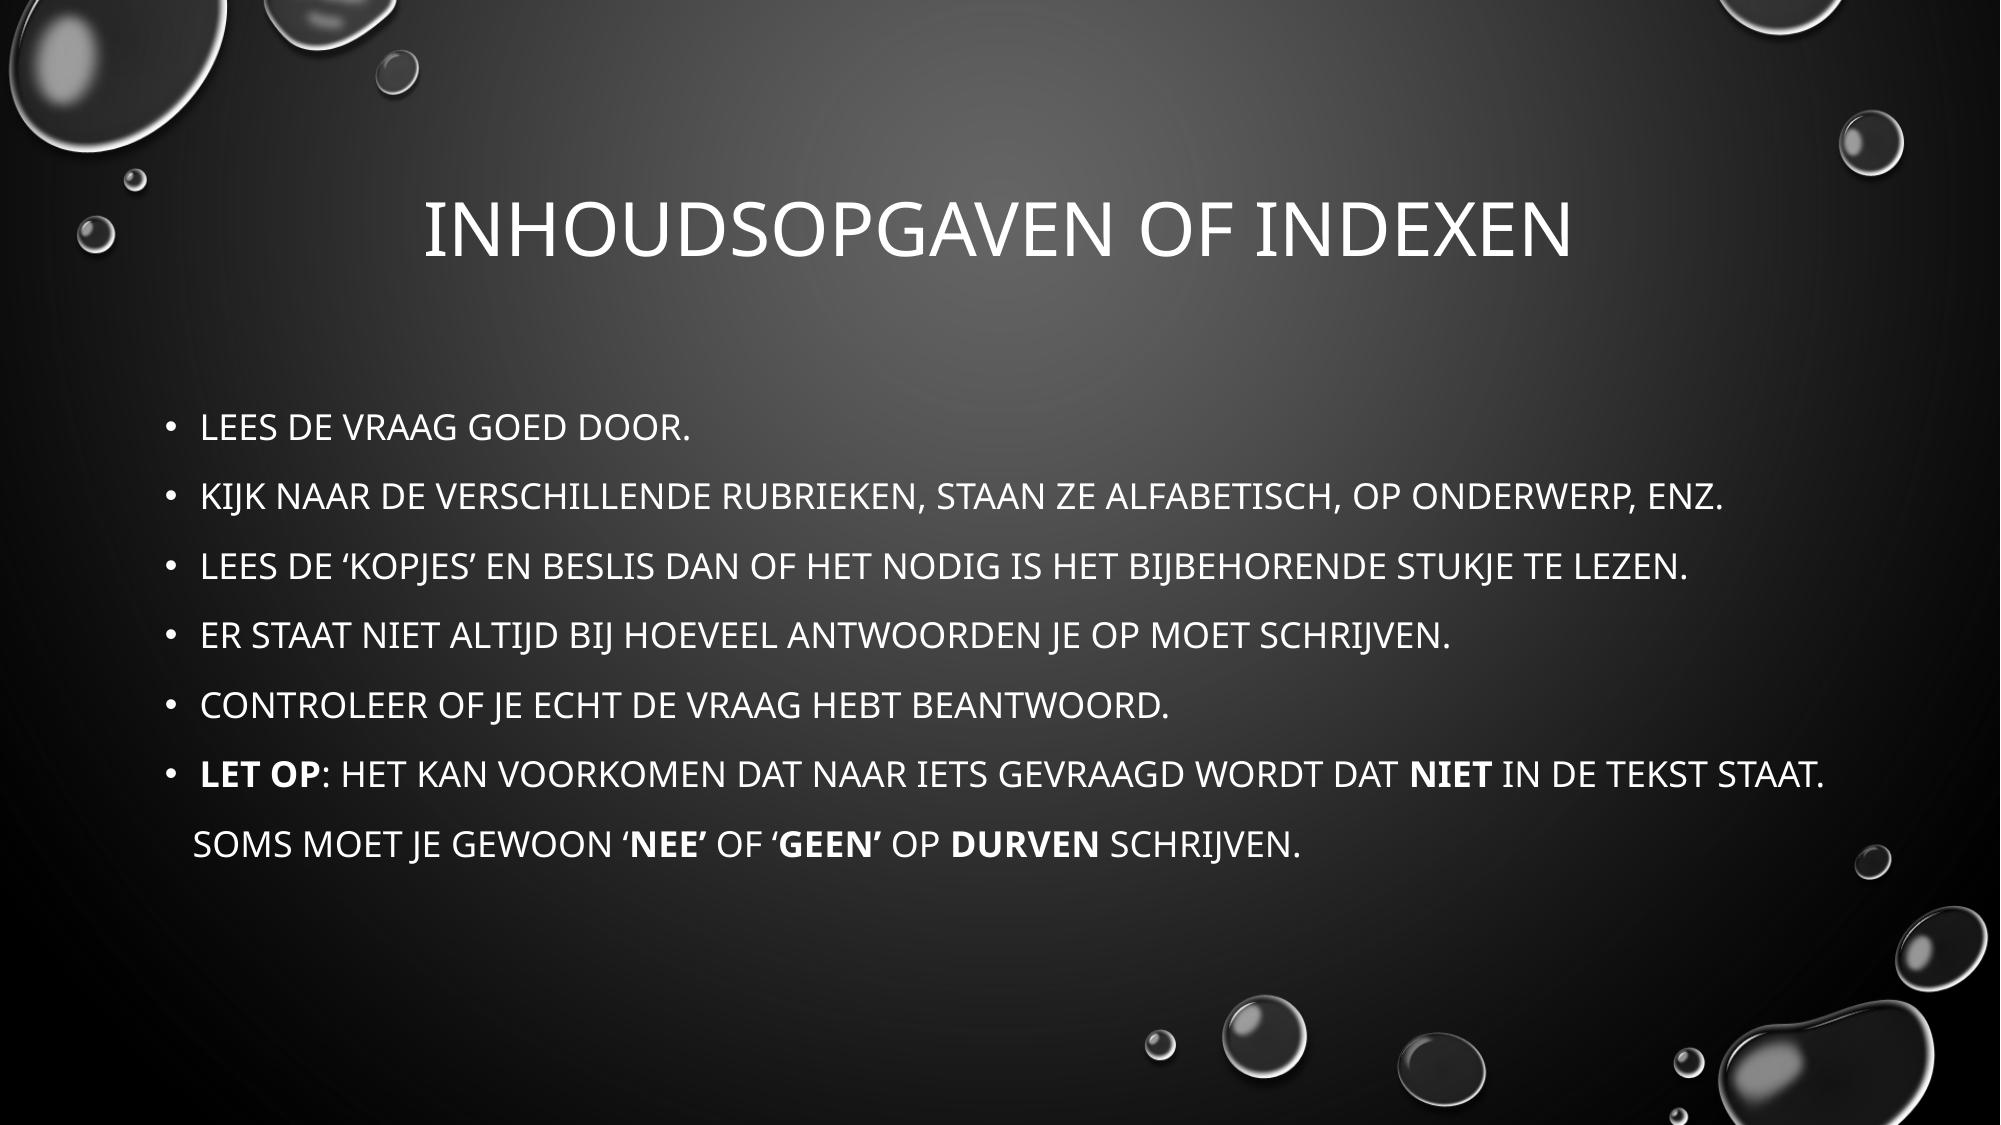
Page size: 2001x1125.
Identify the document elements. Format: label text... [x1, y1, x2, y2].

list Lees de vraag goed door. Kijk naar de verschillende rubrieken, staan ze alfabetisch, op onderwerp, enz. Lees de ‘kopjes’ en beslis dan of het nodig is het bijbehorende stukje te lezen. Er staat niet altijd bij hoeveel antwoorden je op moet schrijven. Controleer of je echt de vraag hebt beantwoord. Let op: Het kan voorkomen dat naar iets gevraagd wordt dat niet in de tekst staat. Soms moet je gewoon ‘nee’ of ‘geen’ op durven schrijven. [149, 388, 1850, 950]
picture [0, 0, 2000, 1125]
title Inhoudsopgaven of indexen [149, 101, 1851, 364]
